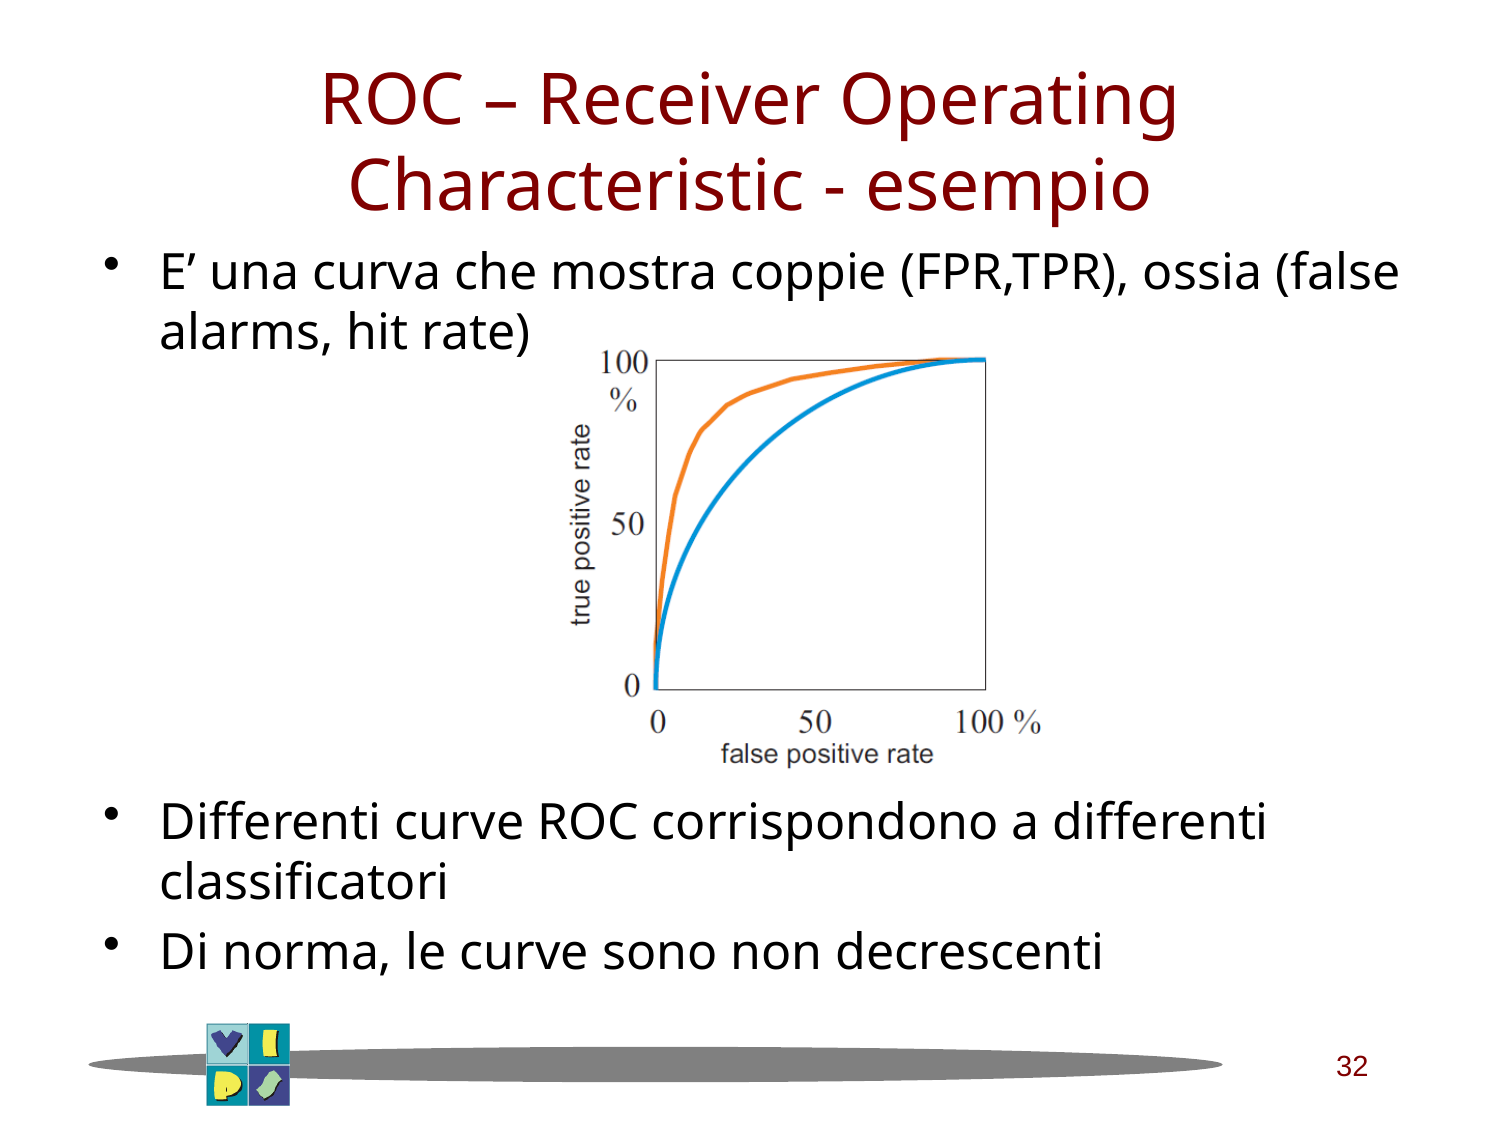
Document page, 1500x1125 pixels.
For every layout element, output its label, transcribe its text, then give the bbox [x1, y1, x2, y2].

title ROC – Receiver Operating Characteristic - esempio [75, 45, 1425, 233]
slide_number 32 [1033, 1039, 1384, 1118]
picture [548, 337, 1070, 794]
list E’ una curva che mostra coppie (FPR,TPR), ossia (false alarms, hit rate) Differenti curve ROC corrispondono a differenti classificatori Di norma, le curve sono non decrescenti [88, 233, 1424, 975]
picture [206, 1023, 290, 1106]
